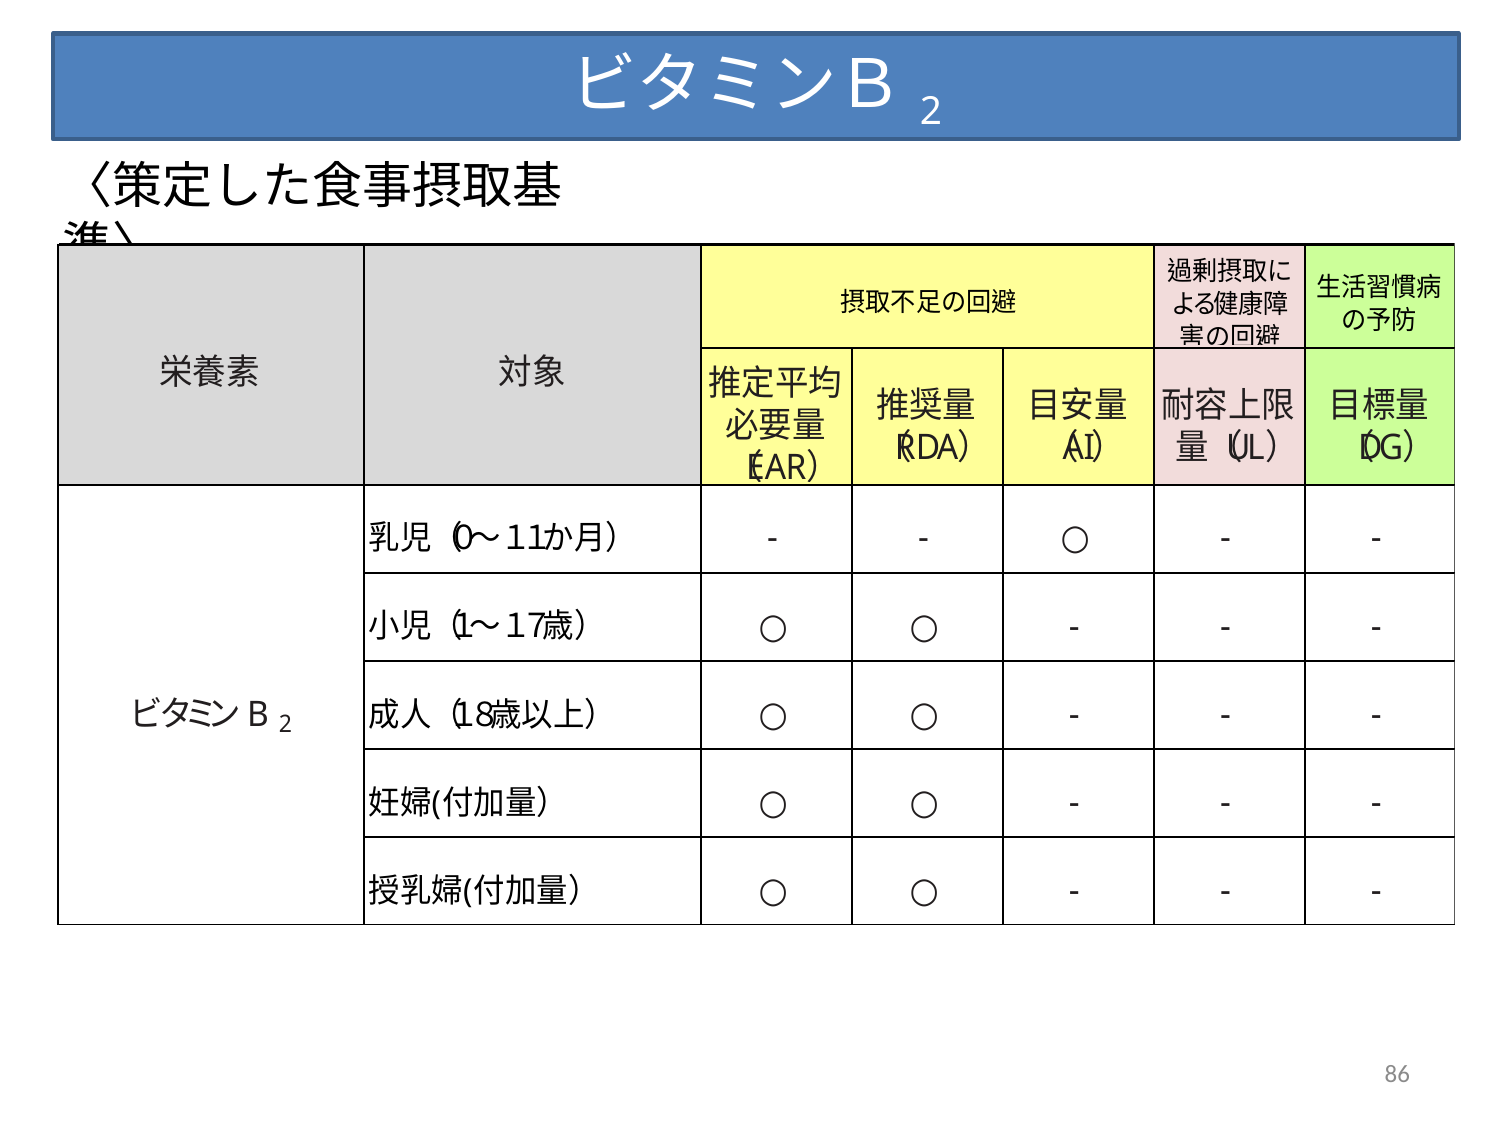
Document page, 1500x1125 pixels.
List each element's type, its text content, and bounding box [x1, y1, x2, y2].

text_box 〈策定した食事摂取基準〉 [47, 146, 651, 282]
slide_number 86 [1074, 1042, 1425, 1103]
text_box ビタミンＢ2 [51, 31, 1461, 141]
picture [56, 243, 1459, 929]
